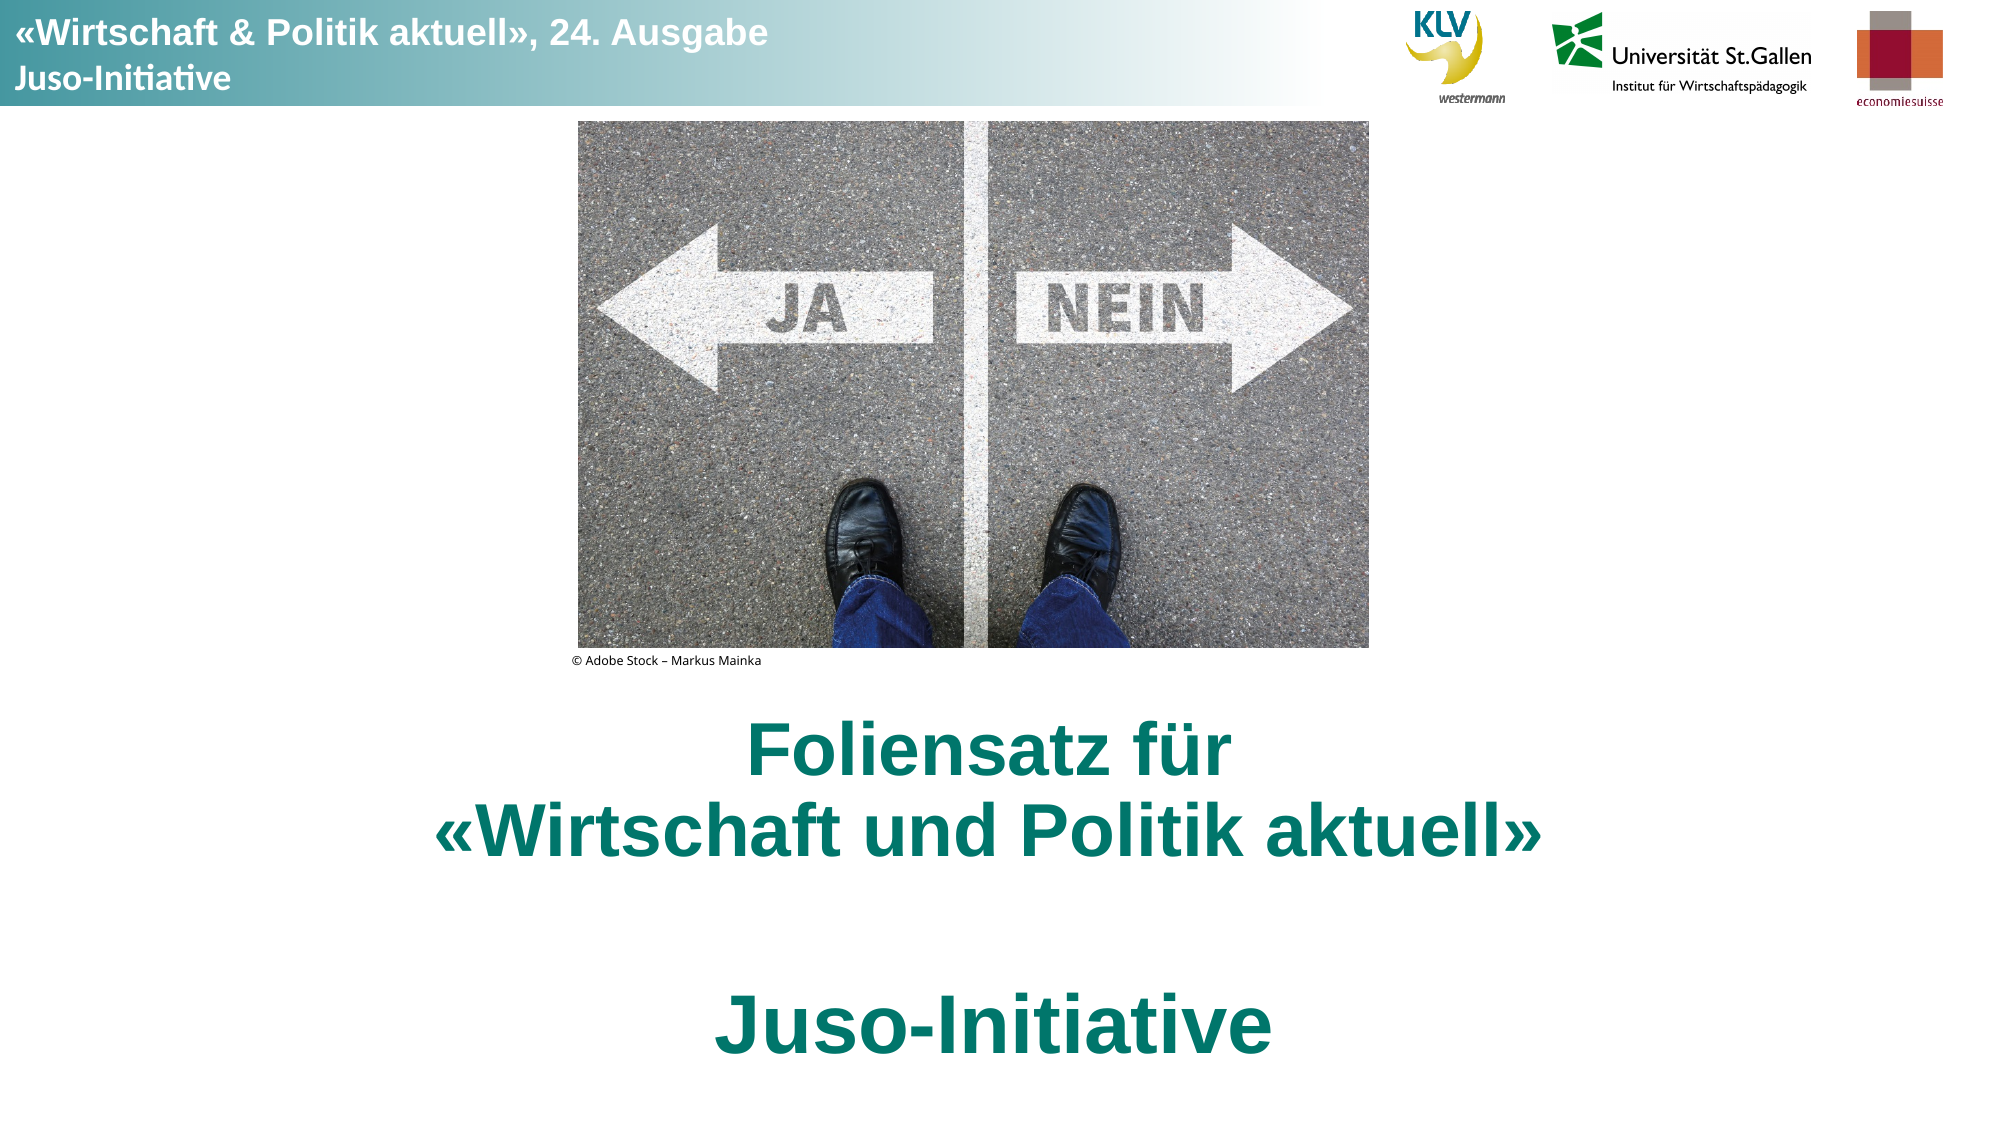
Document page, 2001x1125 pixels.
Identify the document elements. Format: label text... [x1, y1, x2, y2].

picture [578, 121, 1369, 648]
picture [1406, 11, 1505, 103]
title Foliensatz für «Wirtschaft und Politik aktuell» [249, 626, 1750, 881]
picture [1552, 12, 1811, 94]
picture [1857, 11, 1943, 106]
subtitle Juso-Initiative [135, 893, 1855, 1099]
text_box © Adobe Stock – Markus Mainka [557, 645, 777, 676]
